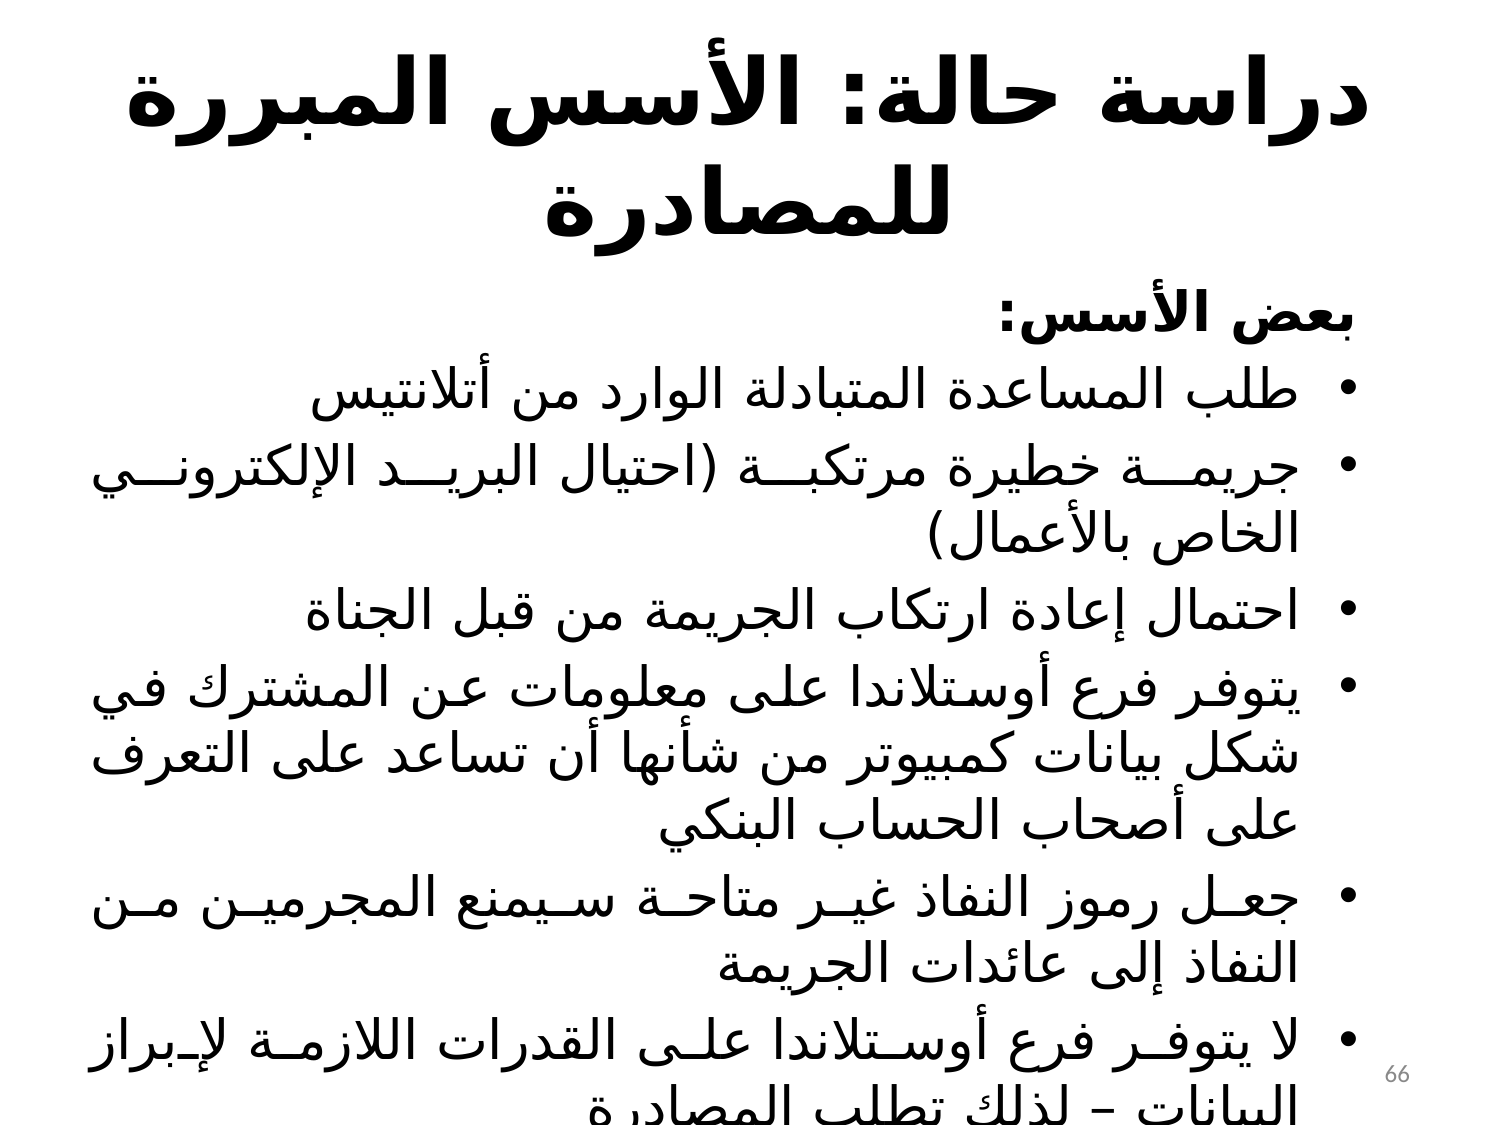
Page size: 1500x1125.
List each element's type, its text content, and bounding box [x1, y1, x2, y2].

list بعض الأسس: طلب المساعدة المتبادلة الوارد من أتلانتيس جريمة خطيرة مرتكبة (احتيال البريد الإلكتروني الخاص بالأعمال) احتمال إعادة ارتكاب الجريمة من قبل الجناة يتوفر فرع أوستلاندا على معلومات عن المشترك في شكل بيانات كمبيوتر من شأنها أن تساعد على التعرف على أصحاب الحساب البنكي جعل رموز النفاذ غير متاحة سيمنع المجرمين من النفاذ إلى عائدات الجريمة لا يتوفر فرع أوستلاندا على القدرات اللازمة لإبراز البيانات – لذلك تطلب المصادرة [75, 268, 1374, 1011]
slide_number 66 [1074, 1042, 1425, 1103]
title دراسة حالة: الأسس المبررة للمصادرة [75, 49, 1425, 237]
